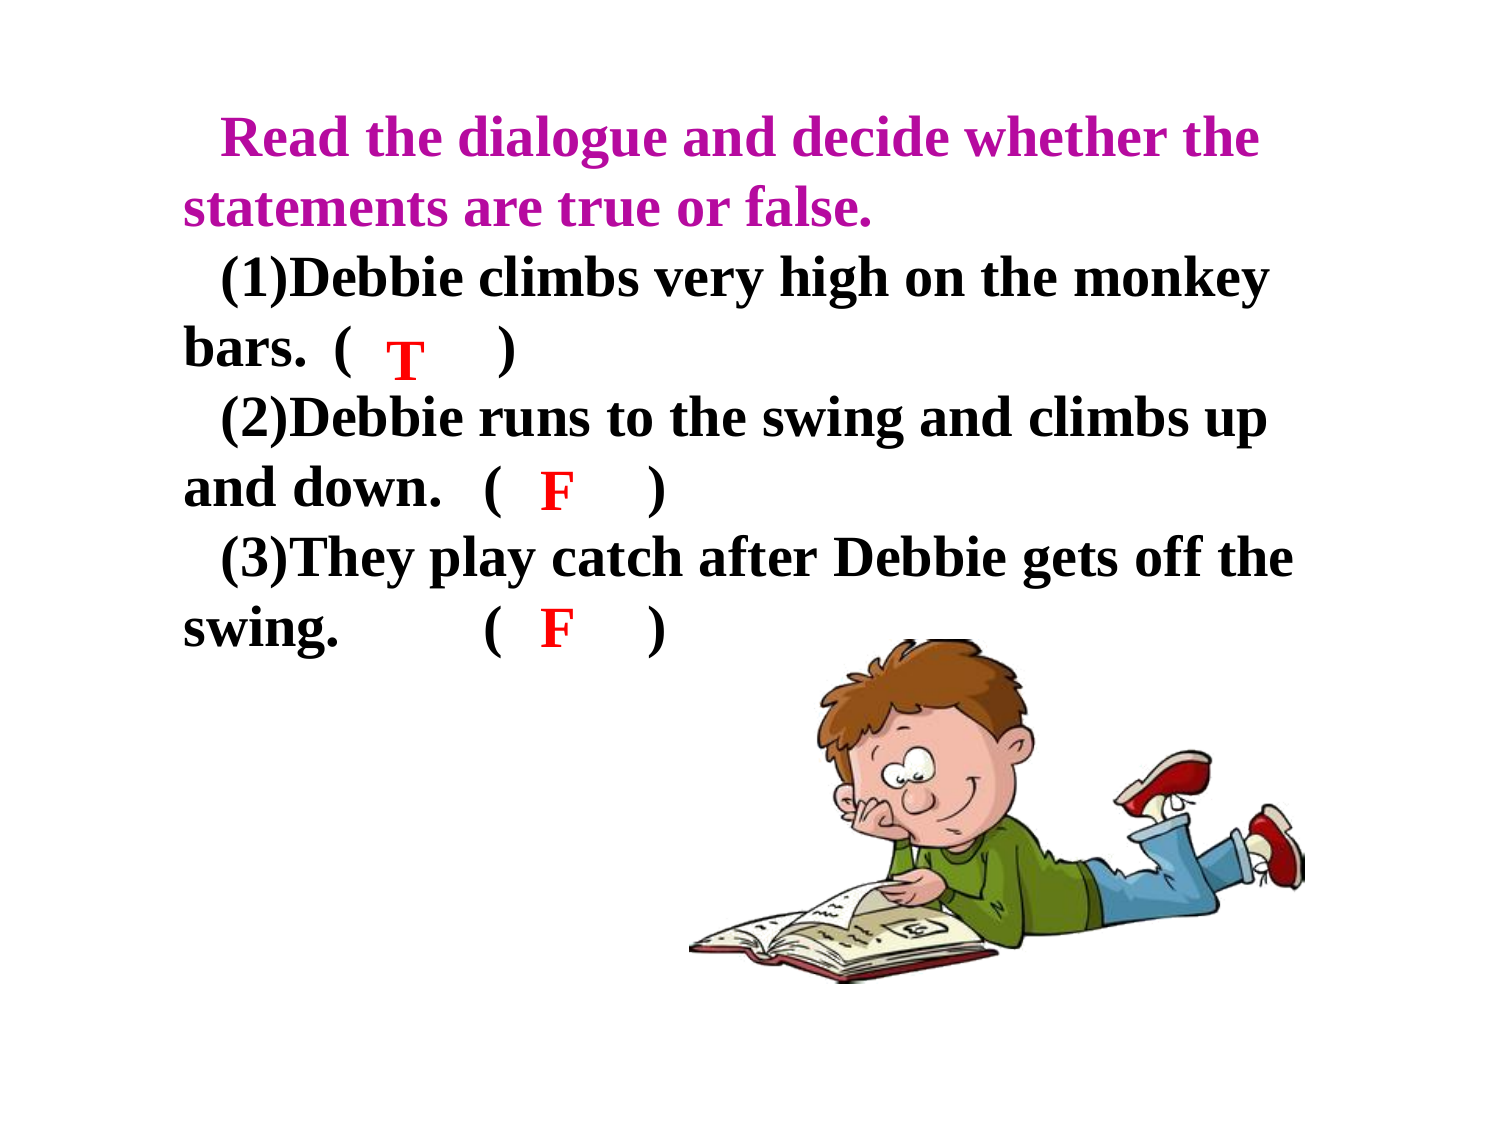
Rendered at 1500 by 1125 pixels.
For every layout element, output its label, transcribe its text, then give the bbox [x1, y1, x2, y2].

text_box T [372, 314, 441, 400]
picture [688, 639, 1305, 984]
text_box F [525, 444, 591, 530]
text_box Read the dialogue and decide whether the statements are true or false. (1)Debbie climbs very high on the monkey bars. ( ) (2)Debbie runs to the swing and climbs up and down. ( ) (3)They play catch after Debbie gets off the swing. ( ) [168, 91, 1322, 666]
text_box F [525, 581, 591, 666]
